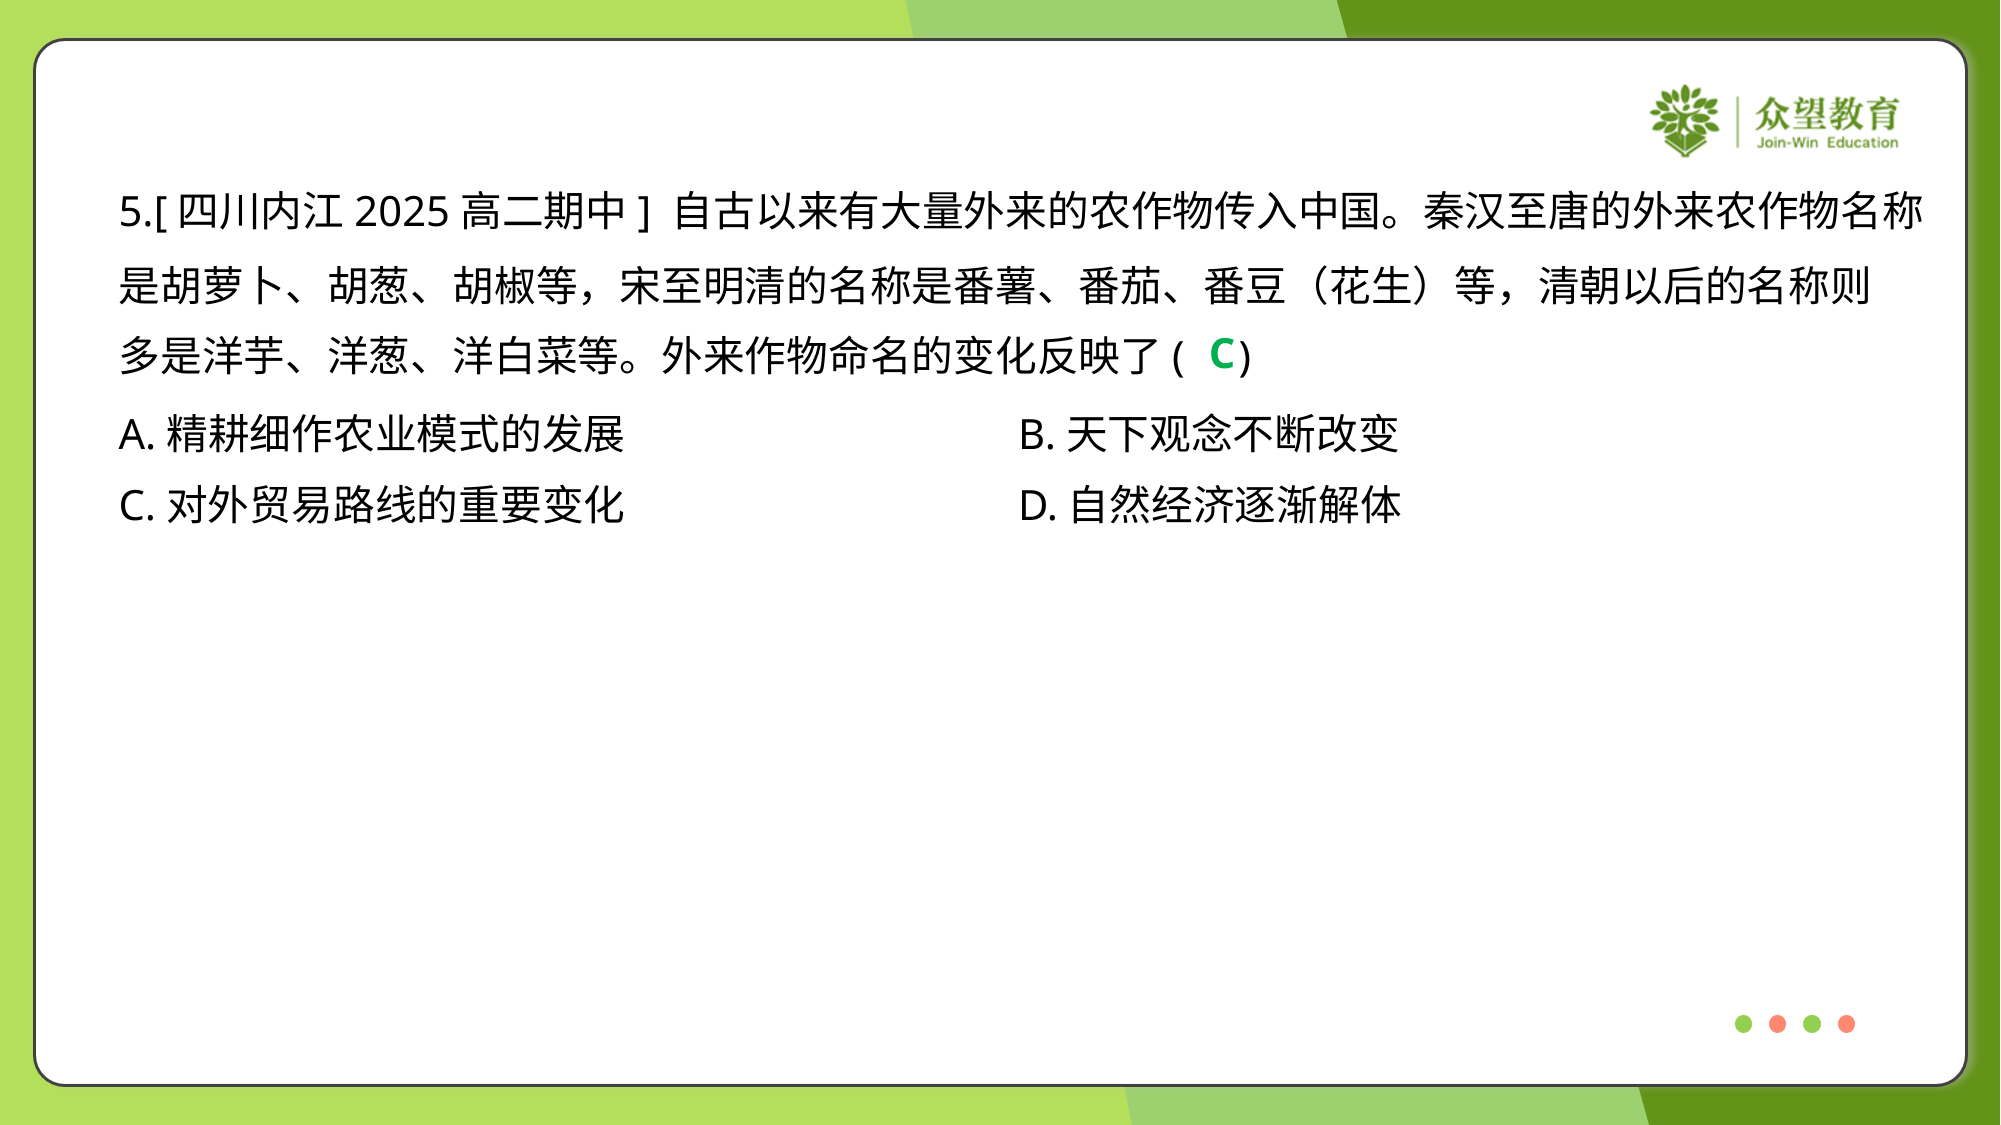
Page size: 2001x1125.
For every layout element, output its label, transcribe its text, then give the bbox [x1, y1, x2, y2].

text_box A.精耕细作农业模式的发展 B.天下观念不断改变 C.对外贸易路线的重要变化 D.自然经济逐渐解体 [118, 382, 1883, 522]
picture [0, 0, 2000, 1125]
text_box C [1192, 306, 1252, 371]
text_box 5.[四川内江2025高二期中] 自古以来有大量外来的农作物传入中国。秦汉至唐的外来农作物名称 是胡萝卜、胡葱、胡椒等，宋至明清的名称是番薯、番茄、番豆（花生）等，清朝以后的名称则 多是洋芋、洋葱、洋白菜等。外来作物命名的变化反映了( ) [118, 159, 1883, 373]
